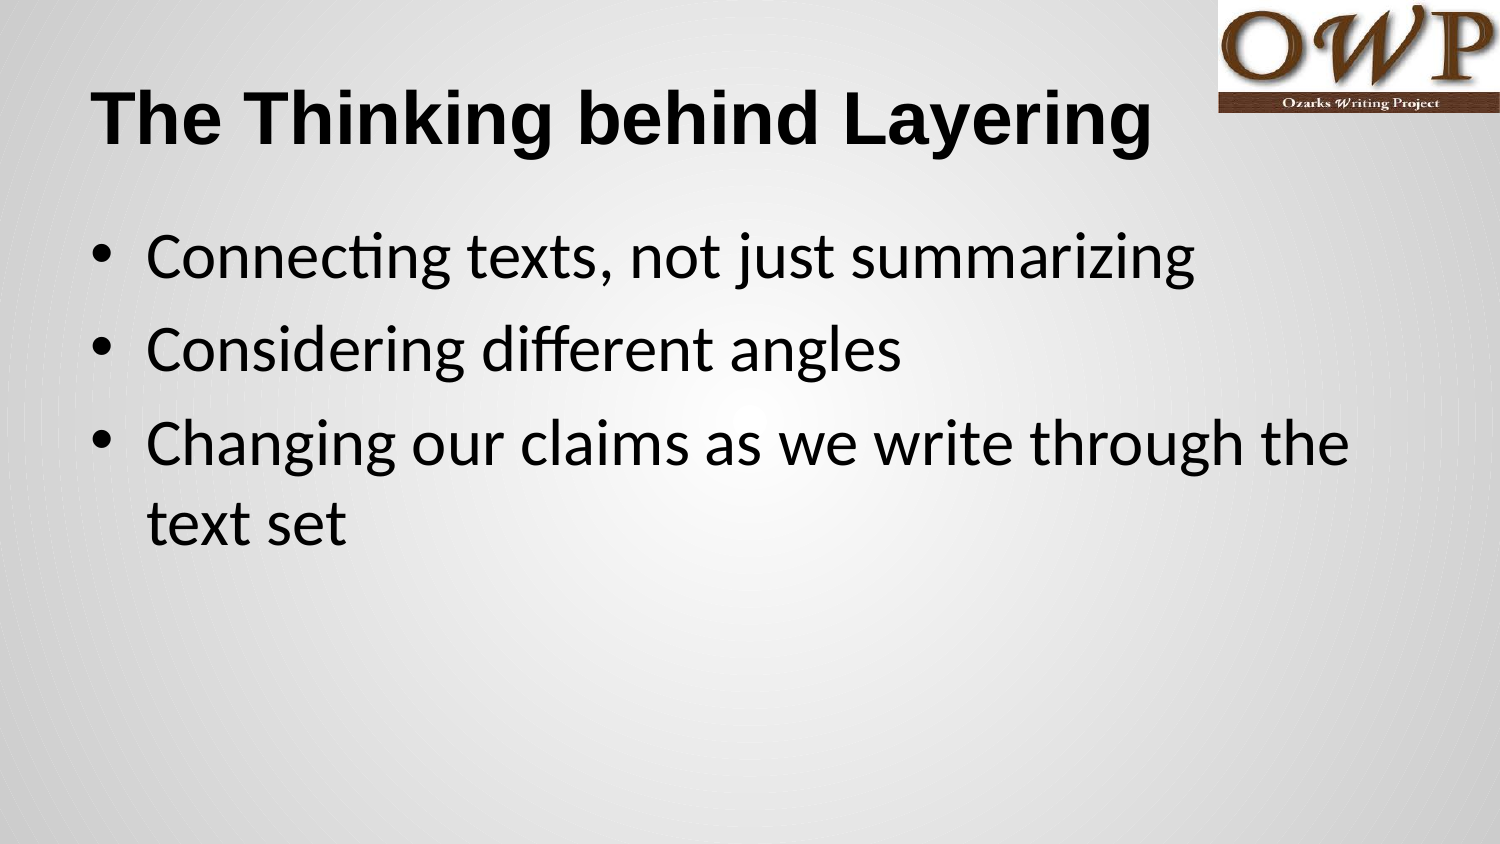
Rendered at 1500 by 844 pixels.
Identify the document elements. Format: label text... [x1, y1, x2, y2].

picture [1218, 0, 1500, 113]
title The Thinking behind Layering [75, 33, 1425, 175]
list Connecting texts, not just summarizing Considering different angles Changing our claims as we write through the text set [75, 196, 1425, 808]
